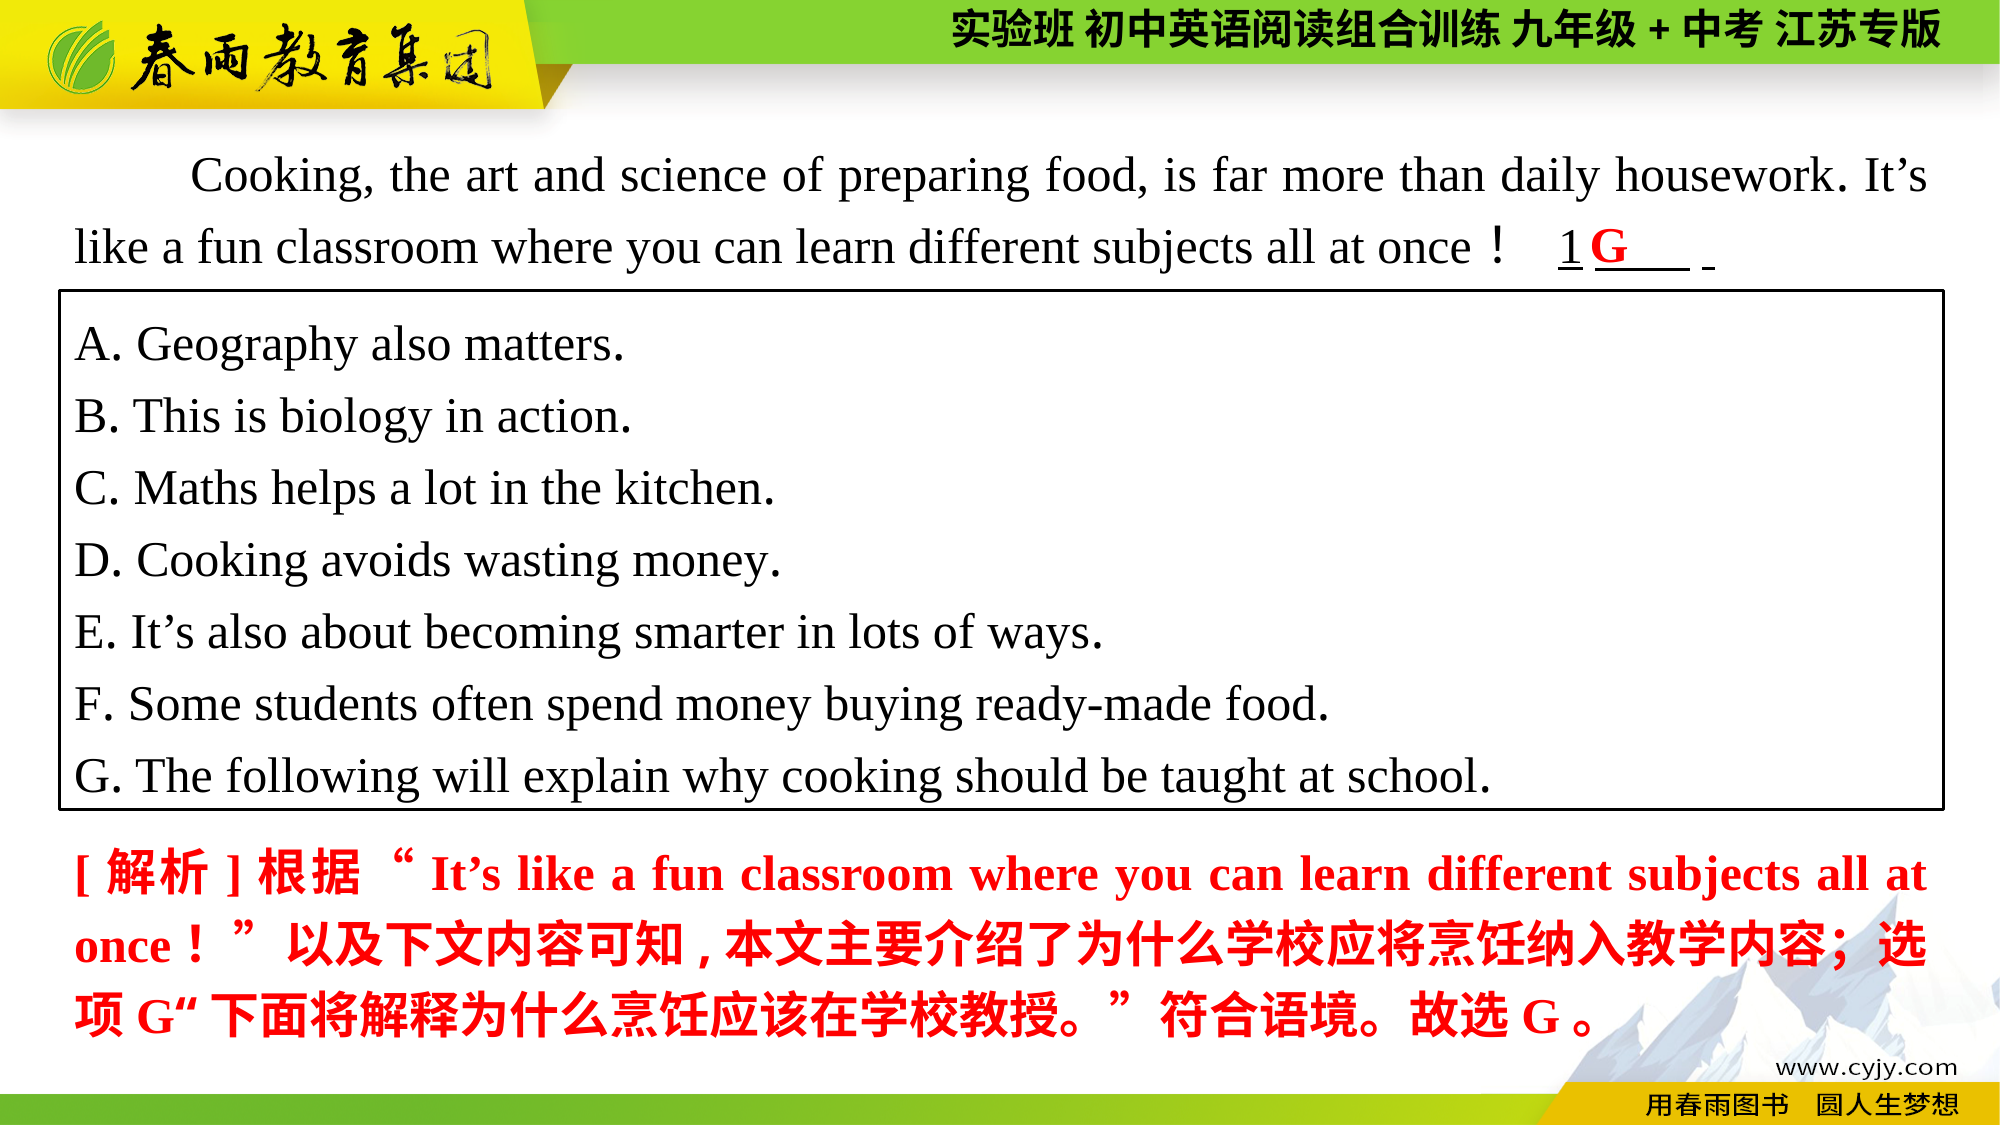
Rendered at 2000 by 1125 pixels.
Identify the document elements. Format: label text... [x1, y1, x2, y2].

text_box G [1574, 193, 1644, 281]
picture [0, 0, 2000, 1125]
list Cooking, the art and science of preparing food, is far more than daily housework. It’s like a fun classroom where you can learn different subjects all at once！ 1 . [59, 122, 1944, 276]
text_box [解析]根据“It’s like a fun classroom where you can learn different subjects all at once！”以及下文内容可知,本文主要介绍了为什么学校应将烹饪纳入教学内容；选项G“下面将解释为什么烹饪应该在学校教授。”符合语境。故选G。 [59, 820, 1944, 1052]
text_box A. Geography also matters. B. This is biology in action. C. Maths helps a lot in the kitchen. D. Cooking avoids wasting money. E. It’s also about becoming smarter in lots of ways. F. Some students often spend money buying ready-made food. G. The following will explain why cooking should be taught at school. [59, 290, 1944, 810]
